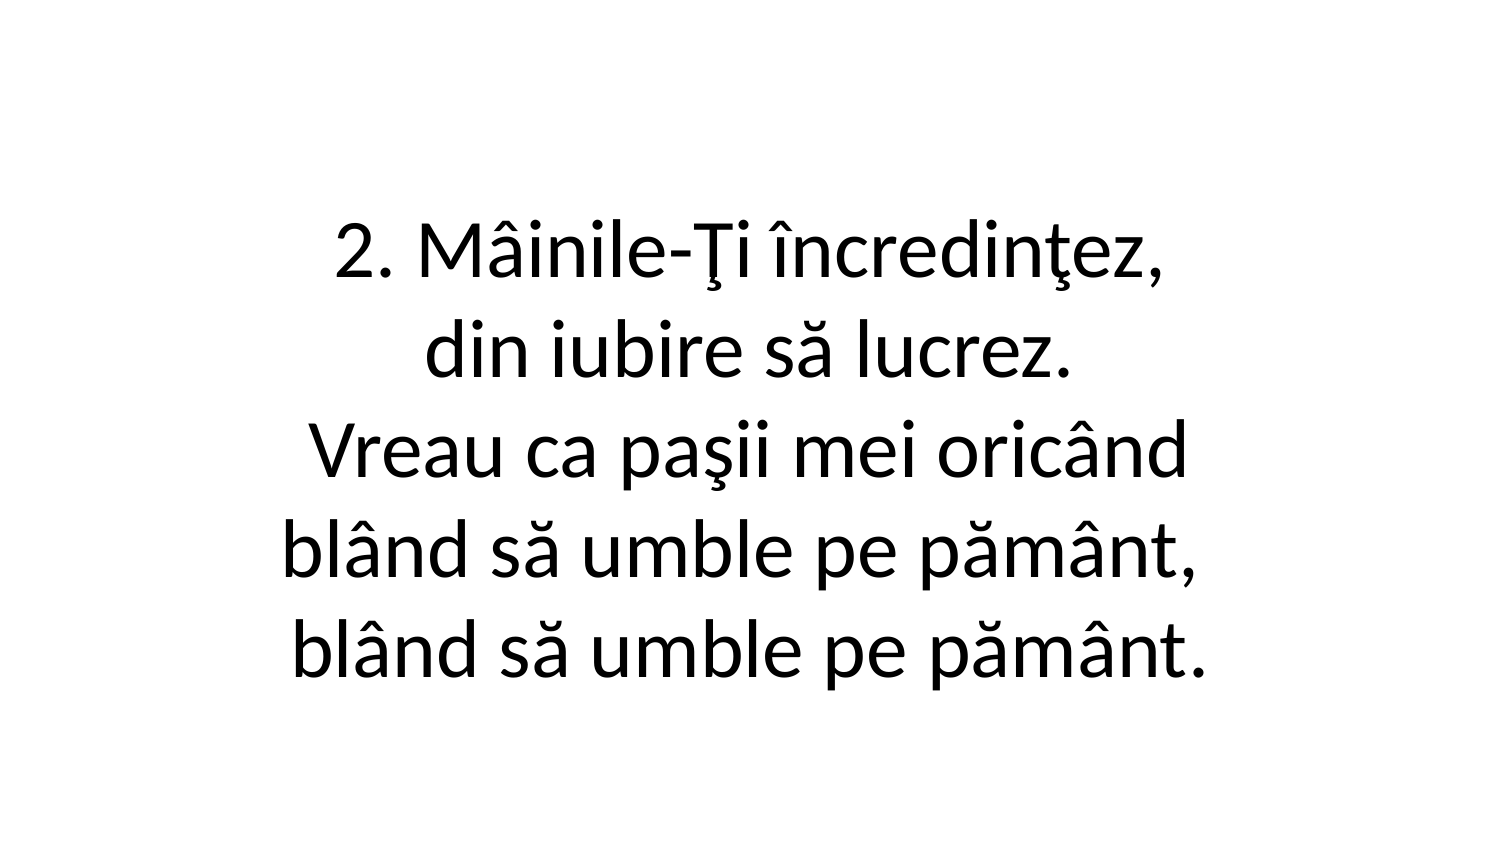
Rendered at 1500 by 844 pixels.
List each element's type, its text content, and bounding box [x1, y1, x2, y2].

text_box 2. Mâinile-Ţi încredinţez, din iubire să lucrez. Vreau ca paşii mei oricând blând să umble pe pământ, blând să umble pe pământ. [265, 142, 1234, 702]
